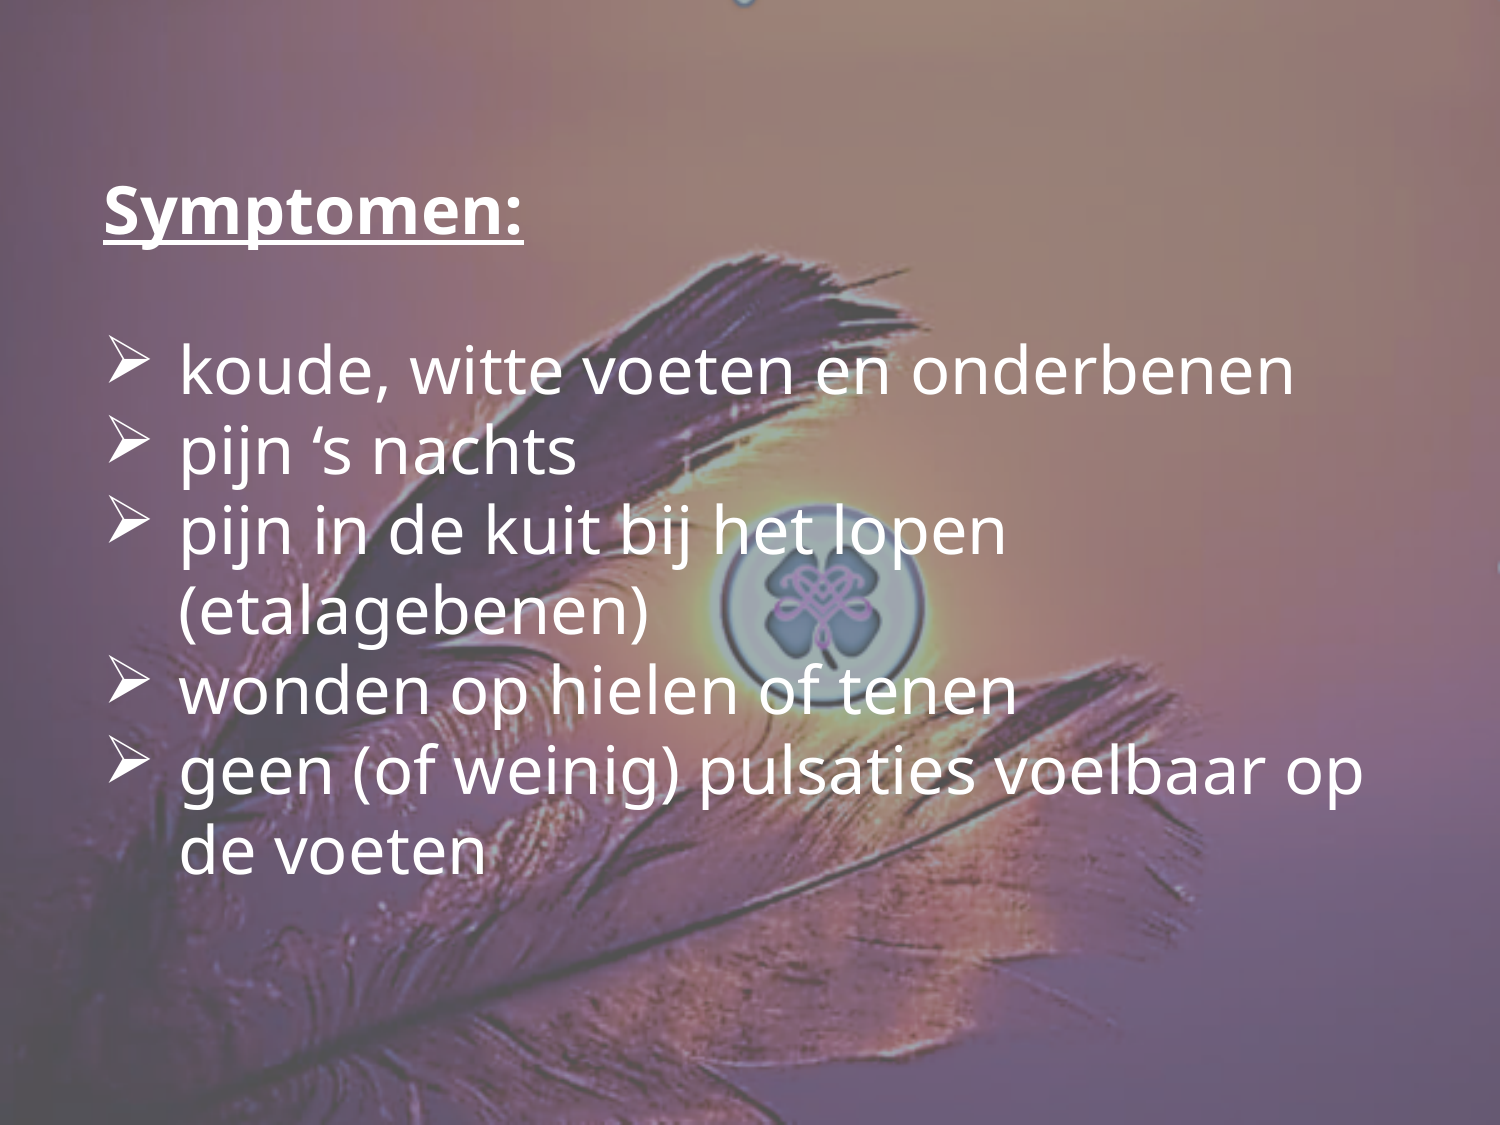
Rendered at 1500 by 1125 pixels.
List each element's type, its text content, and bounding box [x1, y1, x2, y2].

picture [0, 0, 1500, 1125]
text_box Symptomen: koude, witte voeten en onderbenen pijn ‘s nachts pijn in de kuit bij het lopen (etalagebenen) wonden op hielen of tenen geen (of weinig) pulsaties voelbaar op de voeten [88, 160, 1471, 896]
